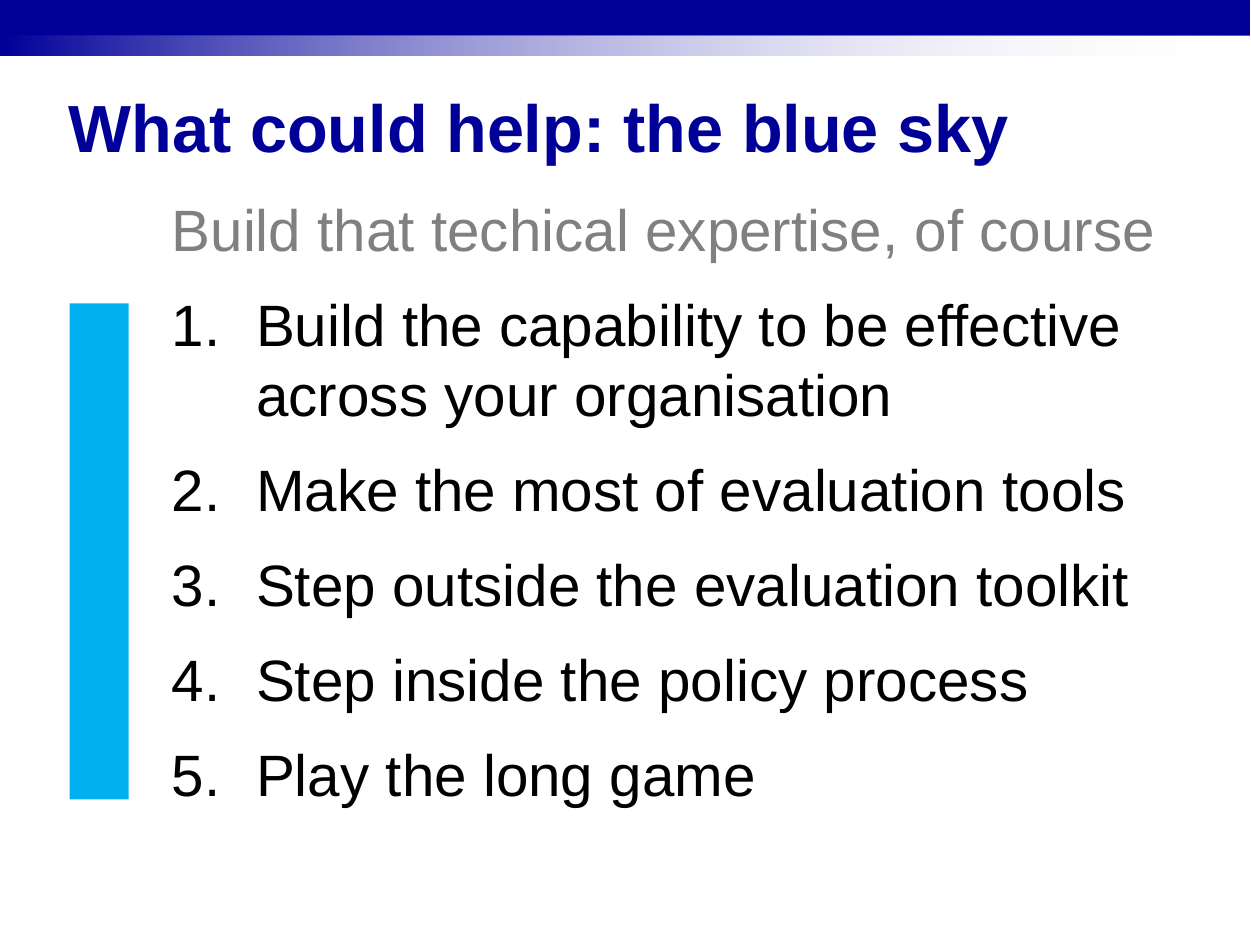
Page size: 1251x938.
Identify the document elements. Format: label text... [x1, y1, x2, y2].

list Build that techical expertise, of course Build the capability to be effective across your organisation Make the most of evaluation tools Step outside the evaluation toolkit Step inside the policy process Play the long game [157, 185, 1192, 814]
text_box [68, 301, 131, 802]
title What could help: the blue sky [54, 78, 1188, 148]
